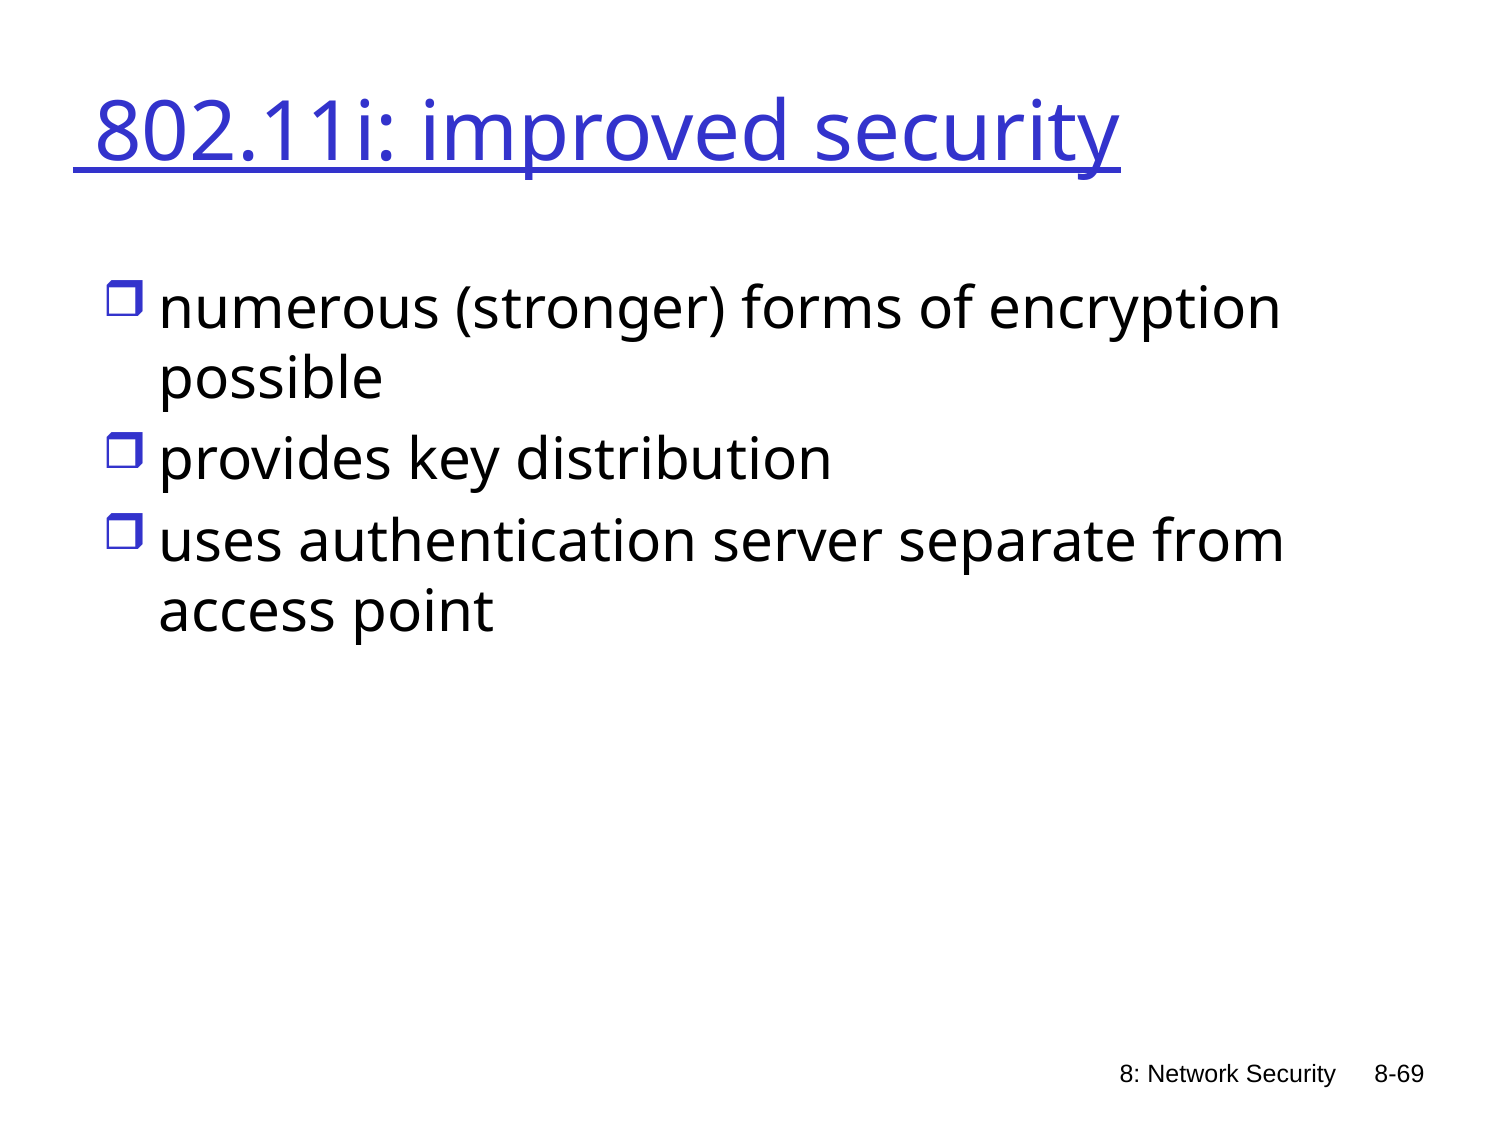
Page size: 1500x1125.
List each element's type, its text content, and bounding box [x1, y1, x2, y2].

list numerous (stronger) forms of encryption possible provides key distribution uses authentication server separate from access point [87, 262, 1363, 1025]
title 802.11i: improved security [57, 33, 1333, 221]
footer 8: Network Security [876, 1050, 1352, 1125]
slide_number 8-69 [1320, 1050, 1440, 1099]
